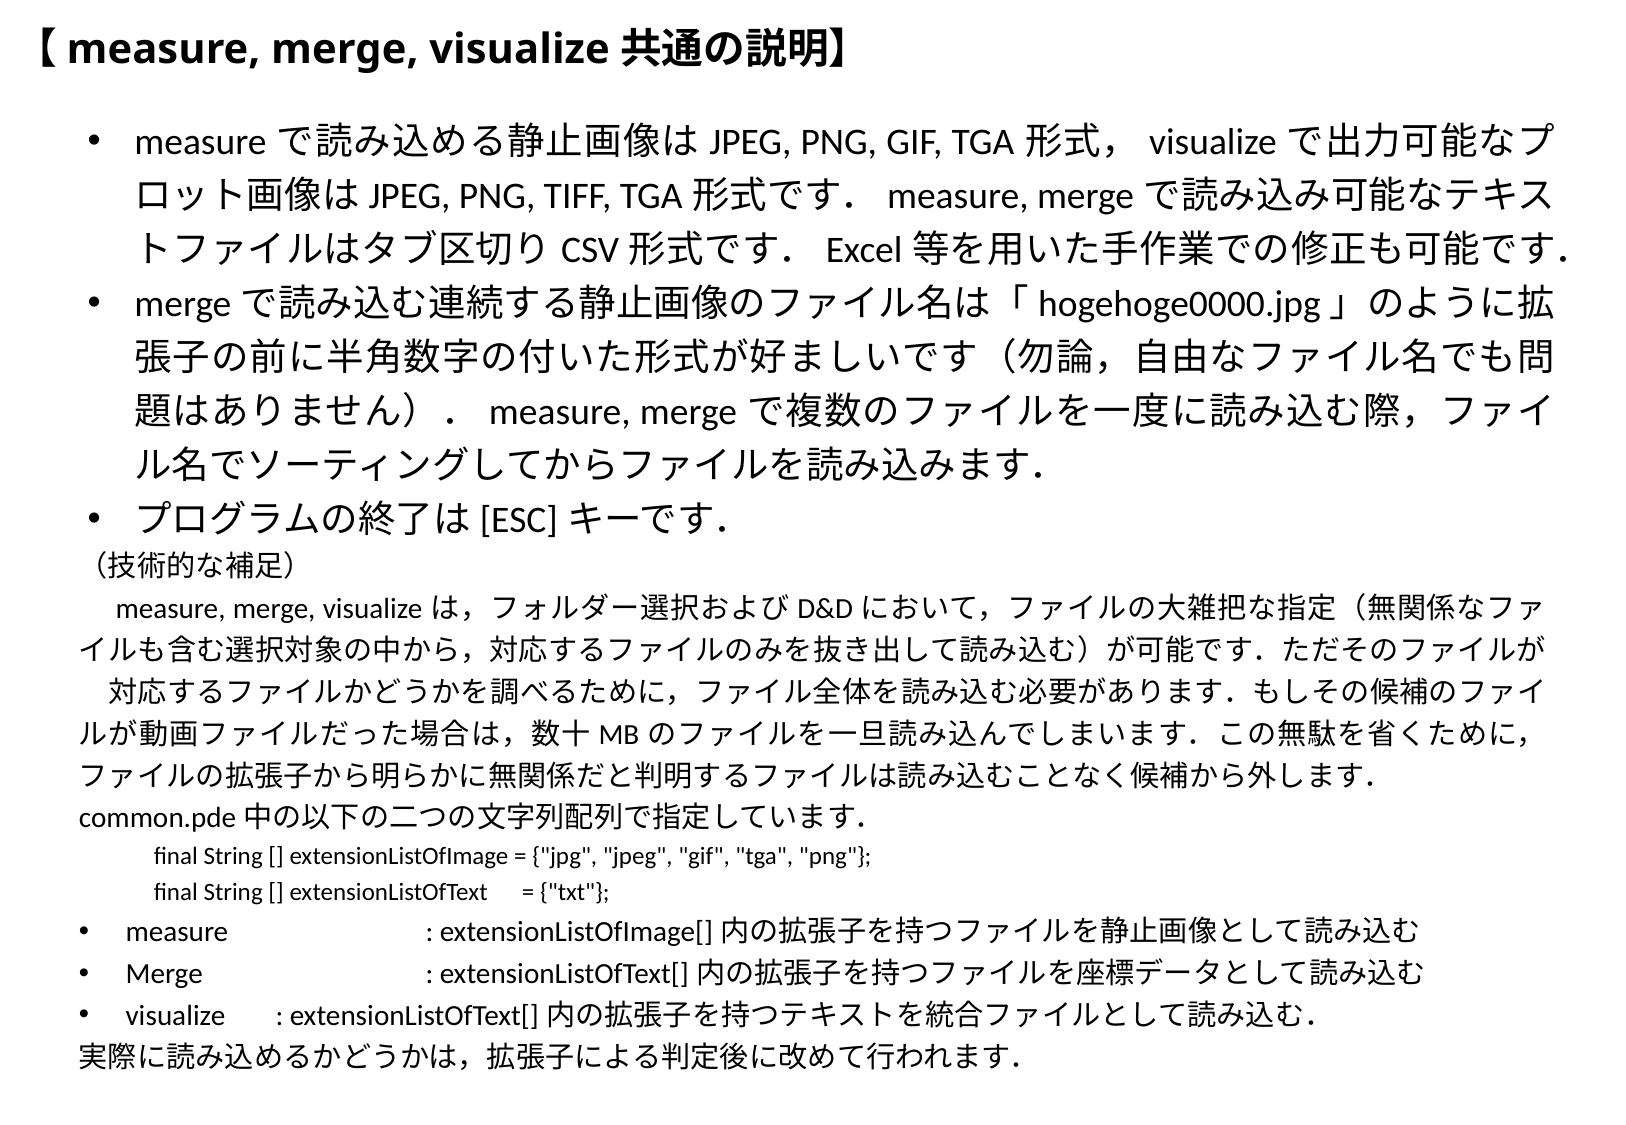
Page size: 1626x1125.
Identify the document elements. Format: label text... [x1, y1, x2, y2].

text_box （技術的な補足） measure, merge, visualizeは，フォルダー選択およびD&Dにおいて，ファイルの大雑把な指定（無関係なファイルも含む選択対象の中から，対応するファイルのみを抜き出して読み込む）が可能です．ただそのファイルが 対応するファイルかどうかを調べるために，ファイル全体を読み込む必要があります．もしその候補のファイルが動画ファイルだった場合は，数十MBのファイルを一旦読み込んでしまいます．この無駄を省くために，ファイルの拡張子から明らかに無関係だと判明するファイルは読み込むことなく候補から外します． common.pde中の以下の二つの文字列配列で指定しています． final String [] extensionListOfImage = {"jpg", "jpeg", "gif", "tga", "png"}; final String [] extensionListOfText = {"txt"}; measure : extensionListOfImage[]内の拡張子を持つファイルを静止画像として読み込む Merge : extensionListOfText[]内の拡張子を持つファイルを座標データとして読み込む visualize : extensionListOfText[]内の拡張子を持つテキストを統合ファイルとして読み込む． 実際に読み込めるかどうかは，拡張子による判定後に改めて行われます． [63, 532, 1561, 1081]
title 【measure, merge, visualize共通の説明】 [0, 0, 1625, 101]
text_box measureで読み込める静止画像はJPEG, PNG, GIF, TGA形式，visualizeで出力可能なプロット画像はJPEG, PNG, TIFF, TGA形式です．measure, mergeで読み込み可能なテキストファイルはタブ区切りCSV形式です．Excel等を用いた手作業での修正も可能です． mergeで読み込む連続する静止画像のファイル名は「hogehoge0000.jpg」のように拡張子の前に半角数字の付いた形式が好ましいです（勿論，自由なファイル名でも問題はありません）．measure, mergeで複数のファイルを一度に読み込む際，ファイル名でソーティングしてからファイルを読み込みます． プログラムの終了は[ESC]キーです． [72, 100, 1570, 548]
